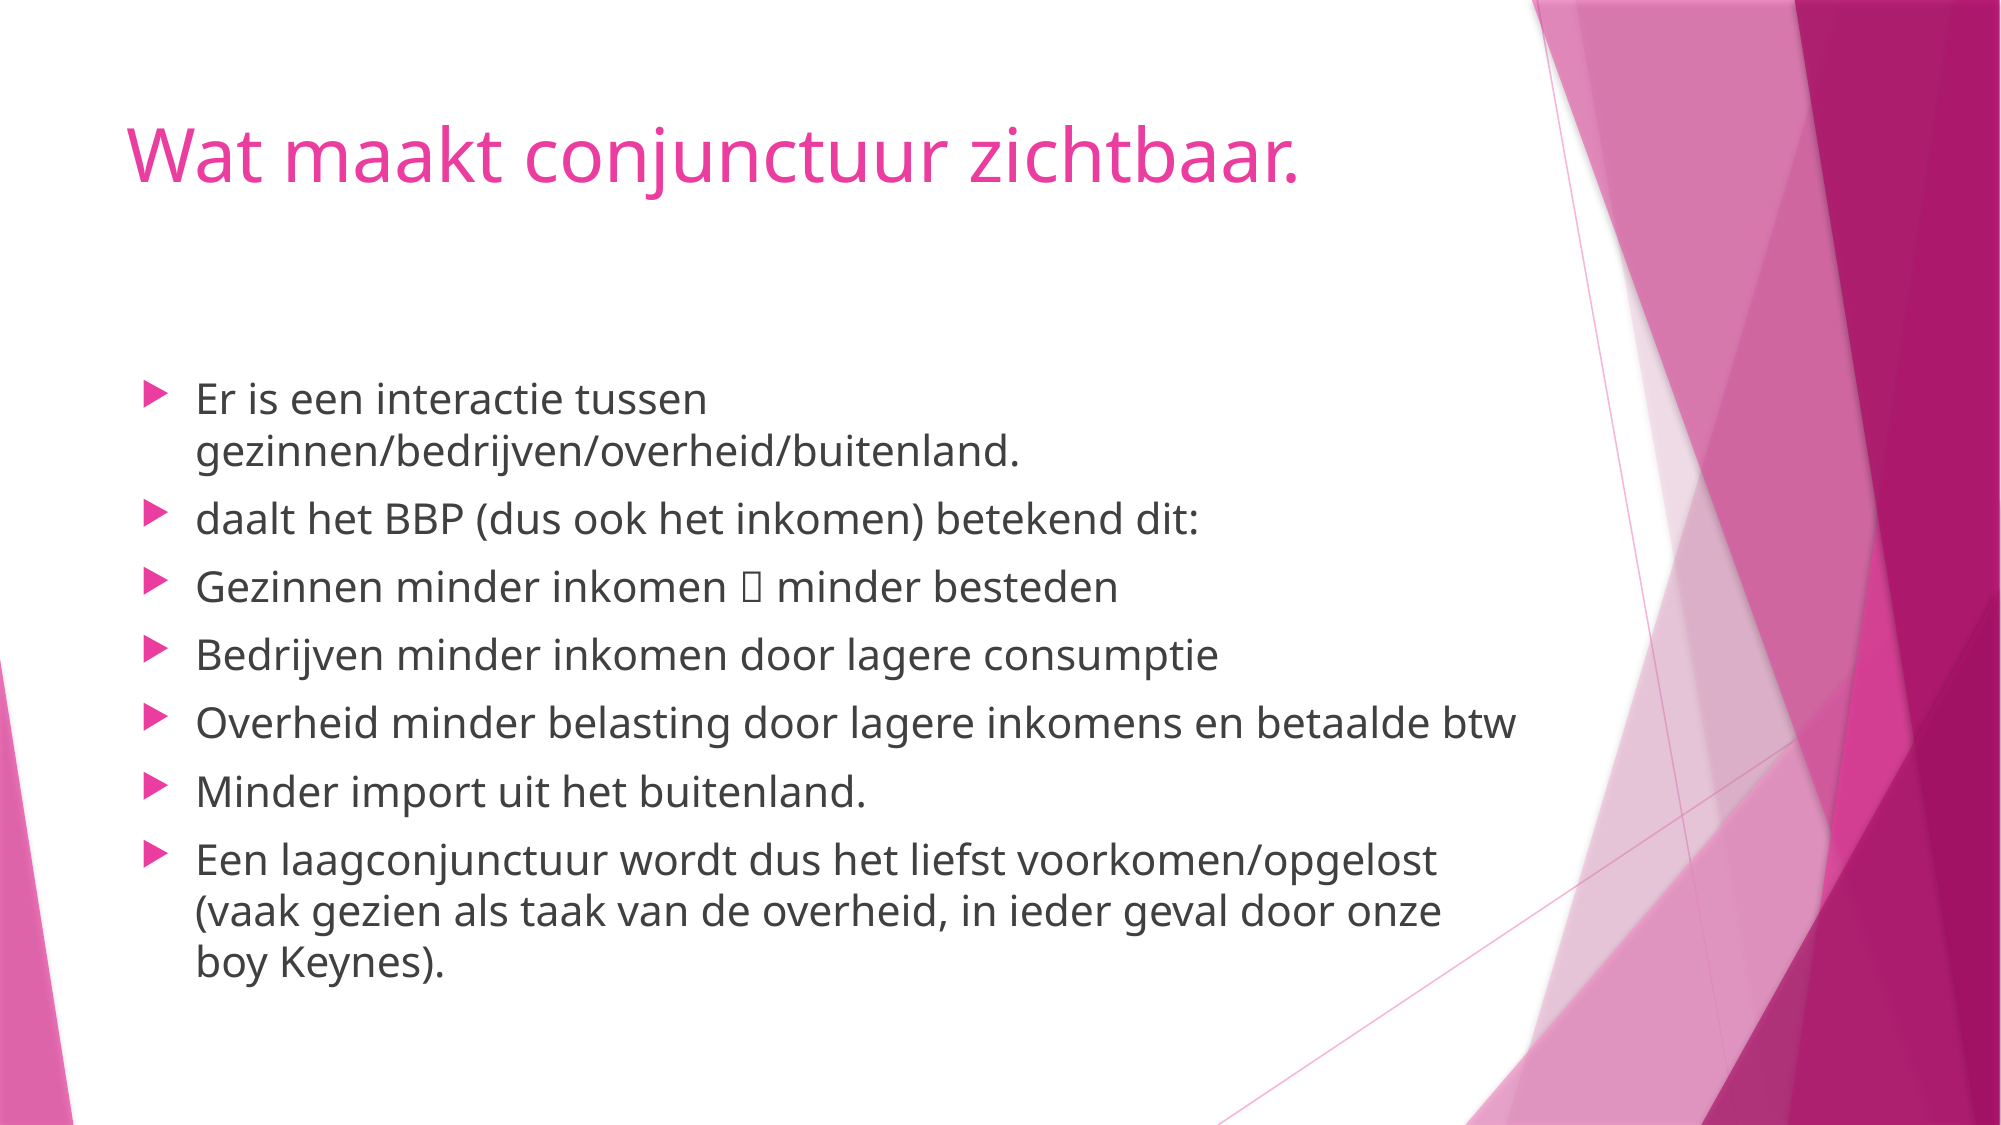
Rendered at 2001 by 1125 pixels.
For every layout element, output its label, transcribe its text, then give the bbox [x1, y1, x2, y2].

title Wat maakt conjunctuur zichtbaar. [111, 99, 1522, 317]
list Er is een interactie tussen gezinnen/bedrijven/overheid/buitenland. daalt het BBP (dus ook het inkomen) betekend dit: Gezinnen minder inkomen  minder besteden Bedrijven minder inkomen door lagere consumptie Overheid minder belasting door lagere inkomens en betaalde btw Minder import uit het buitenland. Een laagconjunctuur wordt dus het liefst voorkomen/opgelost (vaak gezien als taak van de overheid, in ieder geval door onze boy Keynes). [125, 364, 1536, 1002]
